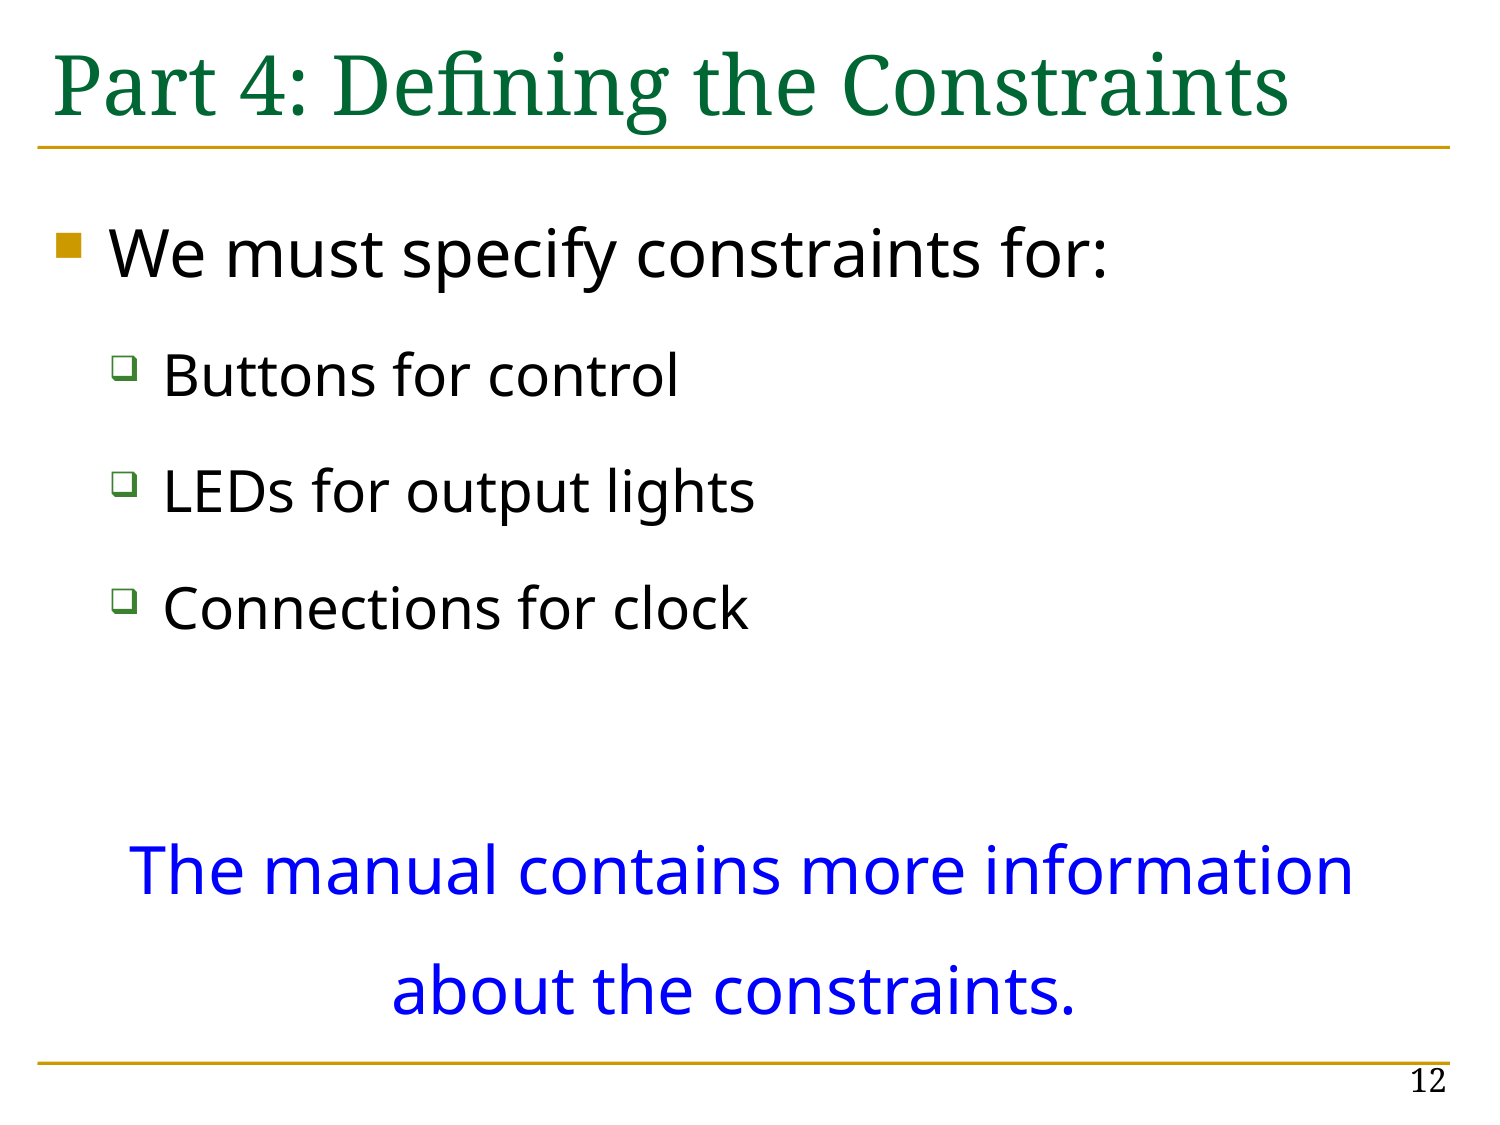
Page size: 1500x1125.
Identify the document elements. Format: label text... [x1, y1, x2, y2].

list We must specify constraints for: Buttons for control LEDs for output lights Connections for clock The manual contains more information about the constraints. [37, 163, 1450, 1016]
slide_number 12 [1111, 1036, 1462, 1112]
title Part 4: Defining the Constraints [37, 24, 1450, 163]
